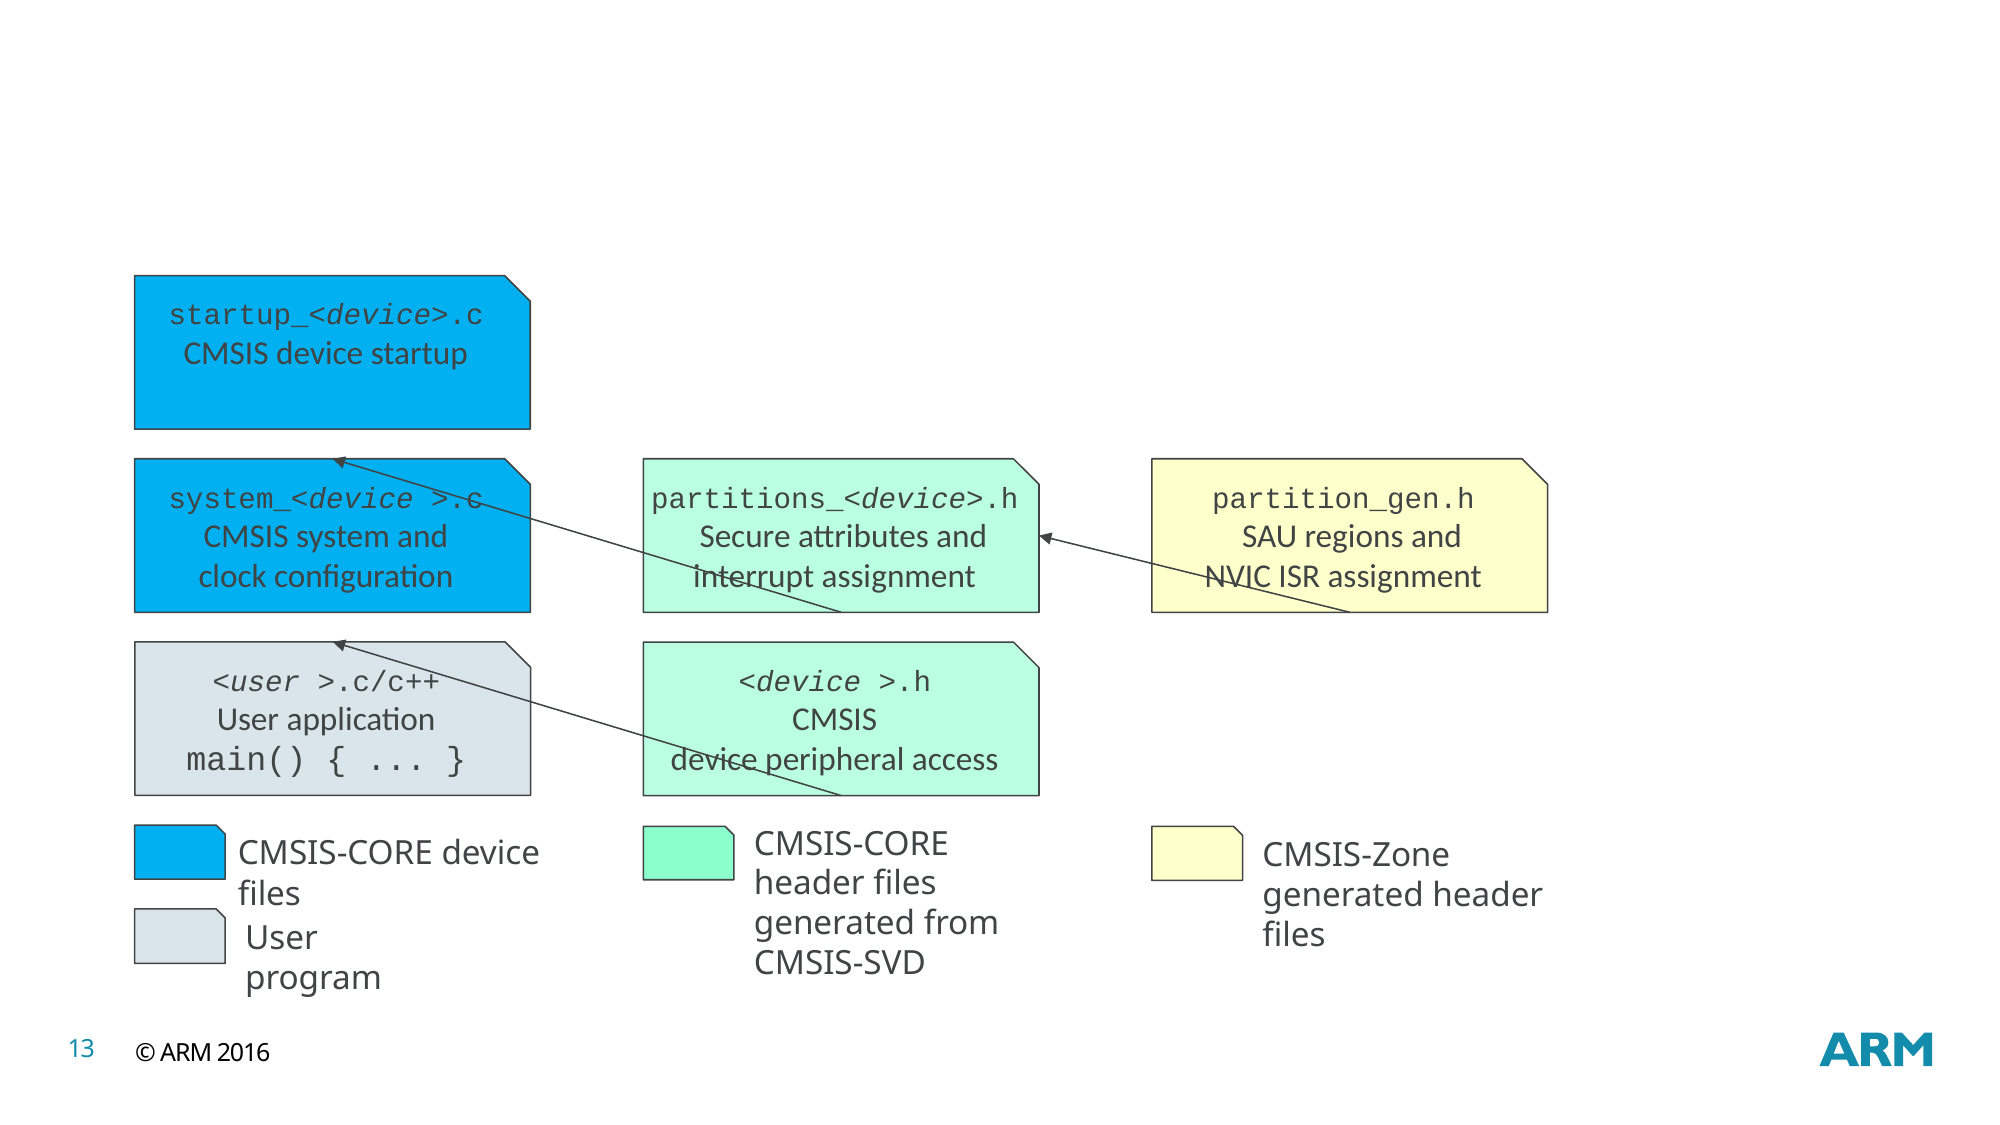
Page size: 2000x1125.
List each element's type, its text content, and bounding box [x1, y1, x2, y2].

text_box <user >.c/c++ User application main() { ... } [134, 641, 531, 796]
text_box startup_<device>.c CMSIS device startup [134, 275, 531, 430]
text_box CMSIS-CORE header files generated from CMSIS-SVD [733, 811, 1075, 992]
text_box CMSIS-CORE device files [217, 821, 605, 922]
text_box [1151, 826, 1242, 881]
text_box [134, 908, 225, 964]
text_box <device >.h CMSIS device peripheral access [643, 642, 1040, 796]
text_box [643, 826, 734, 880]
text_box User program [225, 906, 471, 1006]
text_box CMSIS-Zone generated header files [1242, 822, 1603, 963]
text_box partition_gen.h SAU regions and NVIC ISR assignment [1151, 458, 1548, 613]
text_box [134, 825, 217, 880]
text_box system_<device >.c CMSIS system and clock configuration [134, 458, 531, 613]
text_box partitions_<device>.h Secure attributes and interrupt assignment [643, 458, 1040, 613]
